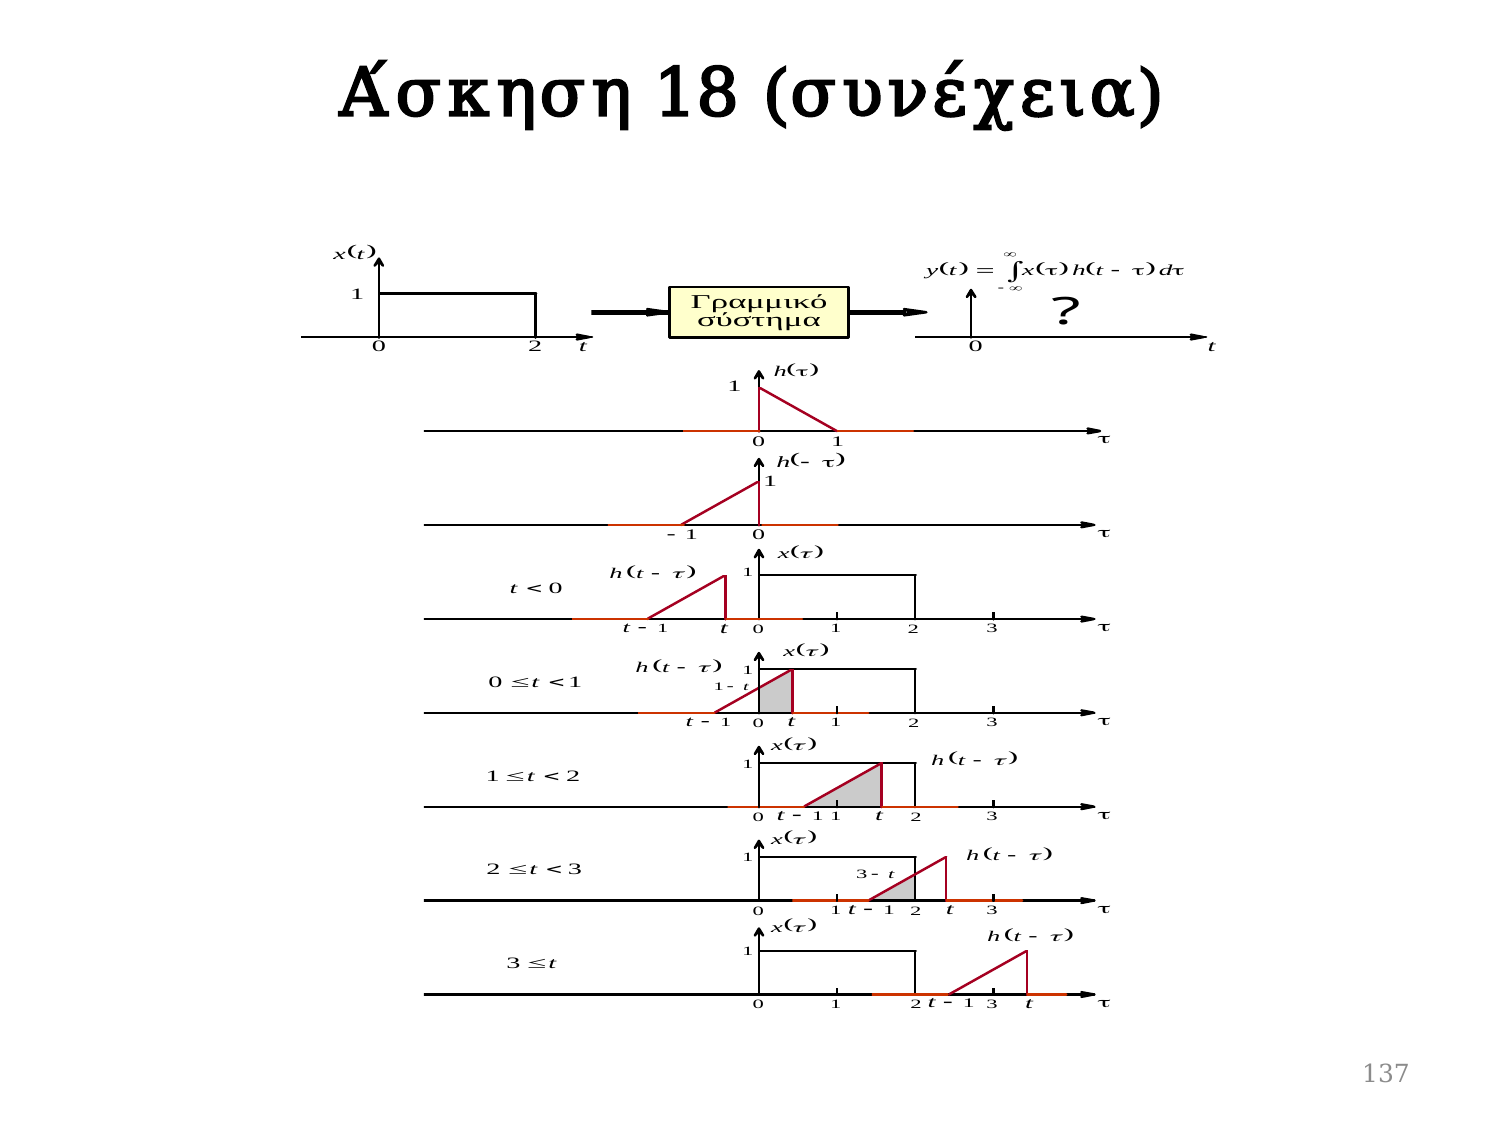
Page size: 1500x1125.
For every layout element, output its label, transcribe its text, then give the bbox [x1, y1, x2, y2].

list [300, 243, 1223, 1012]
title Άσκηση 18 (συνέχεια) [75, 19, 1425, 159]
slide_number 137 [1222, 1042, 1425, 1103]
